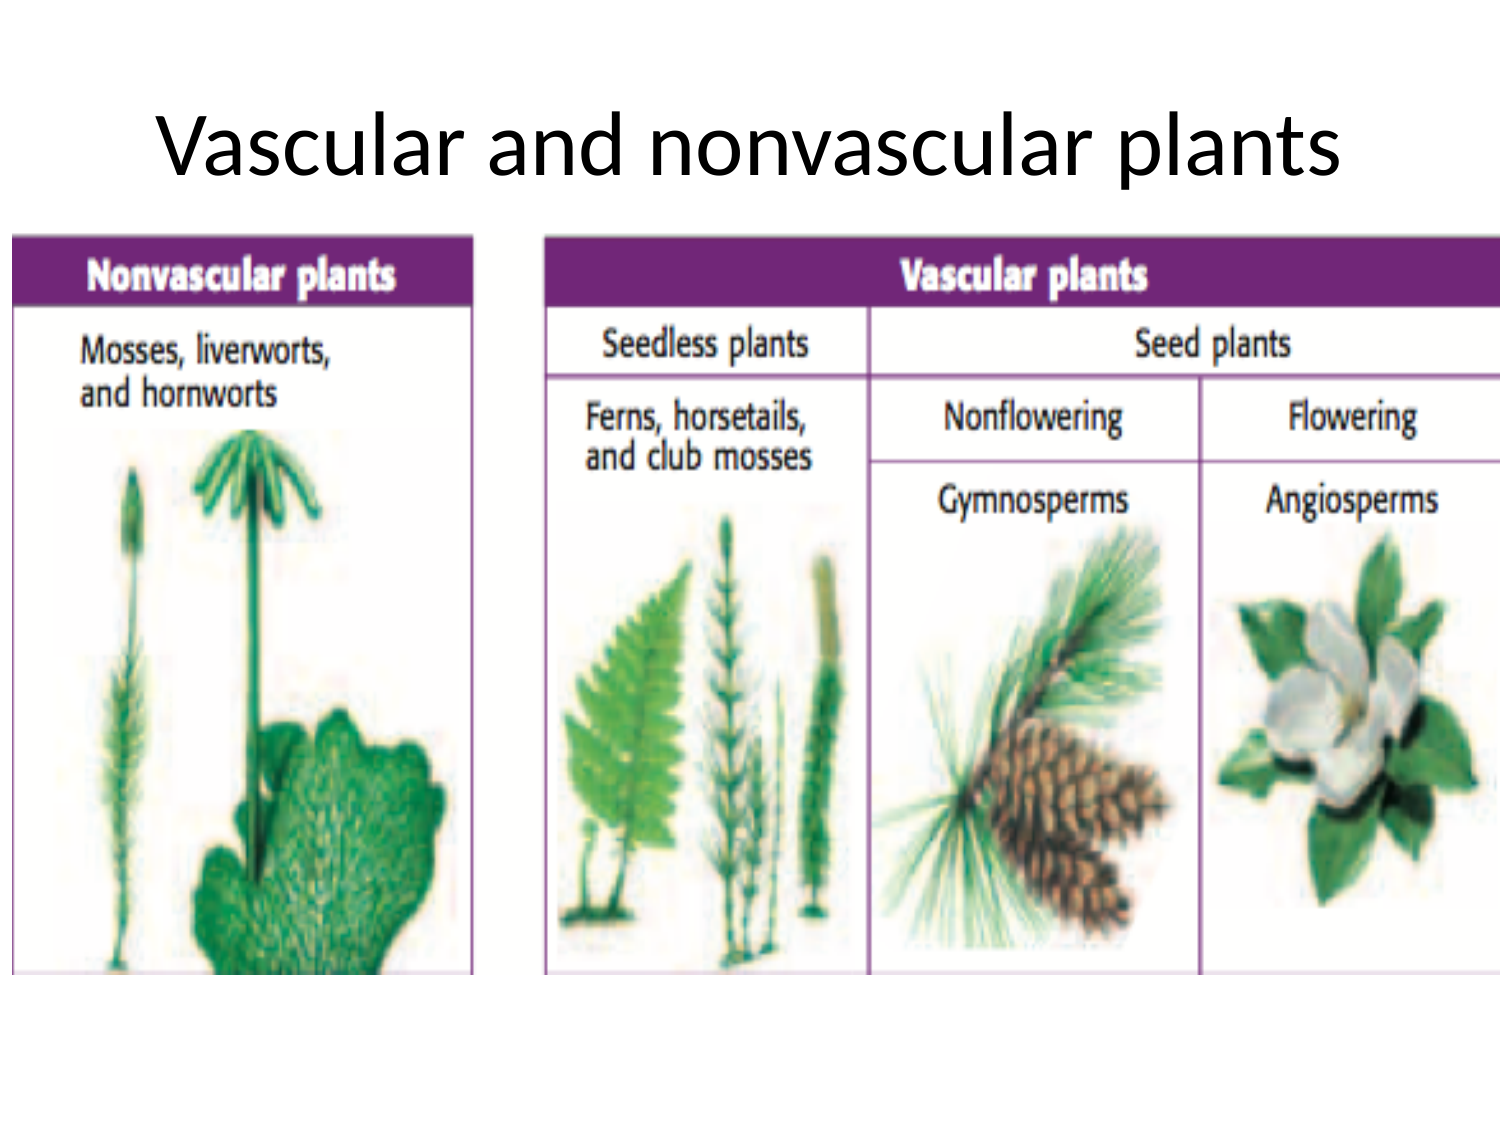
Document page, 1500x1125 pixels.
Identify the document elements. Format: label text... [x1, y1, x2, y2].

title Vascular and nonvascular plants [75, 45, 1425, 230]
picture [12, 232, 1500, 975]
